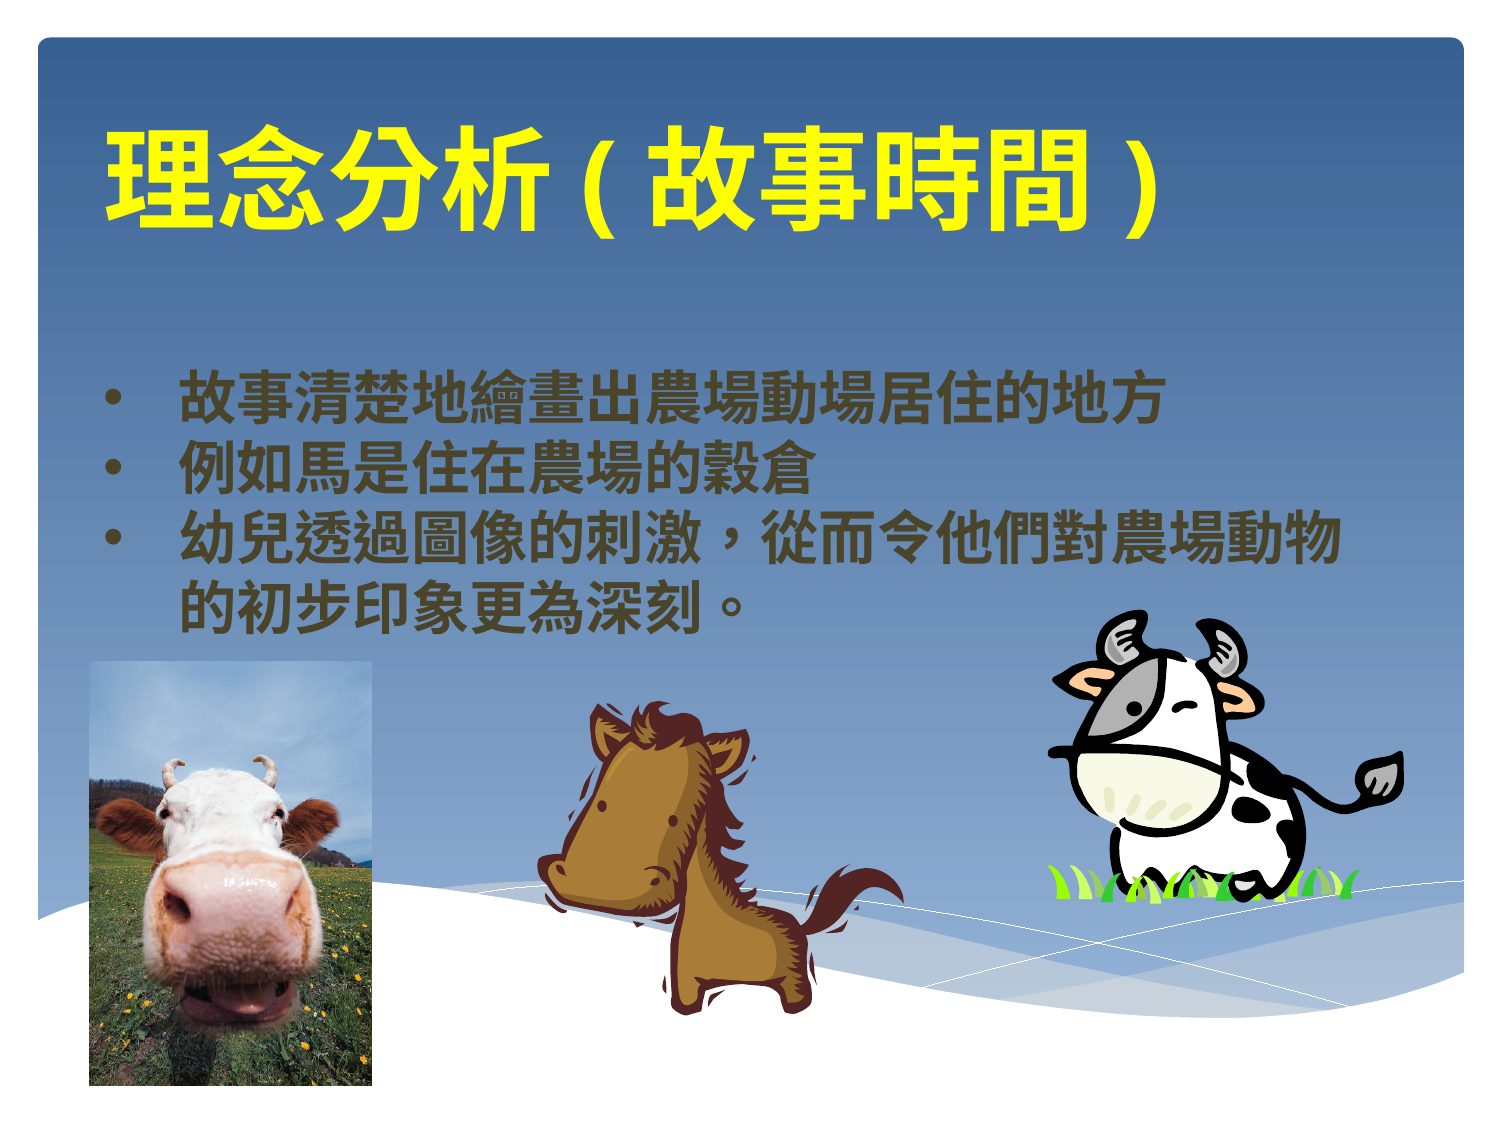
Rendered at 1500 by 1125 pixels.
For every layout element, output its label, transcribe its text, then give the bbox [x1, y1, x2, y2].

text_box 故事清楚地繪畫出農場動場居住的地方 例如馬是住在農場的穀倉 幼兒透過圖像的刺激，從而令他們對農場動物的初步印象更為深刻。 [88, 283, 1400, 719]
text_box 理念分析(故事時間) [88, 101, 1353, 297]
picture [1047, 609, 1405, 904]
picture [89, 661, 373, 1086]
picture [537, 700, 904, 1016]
